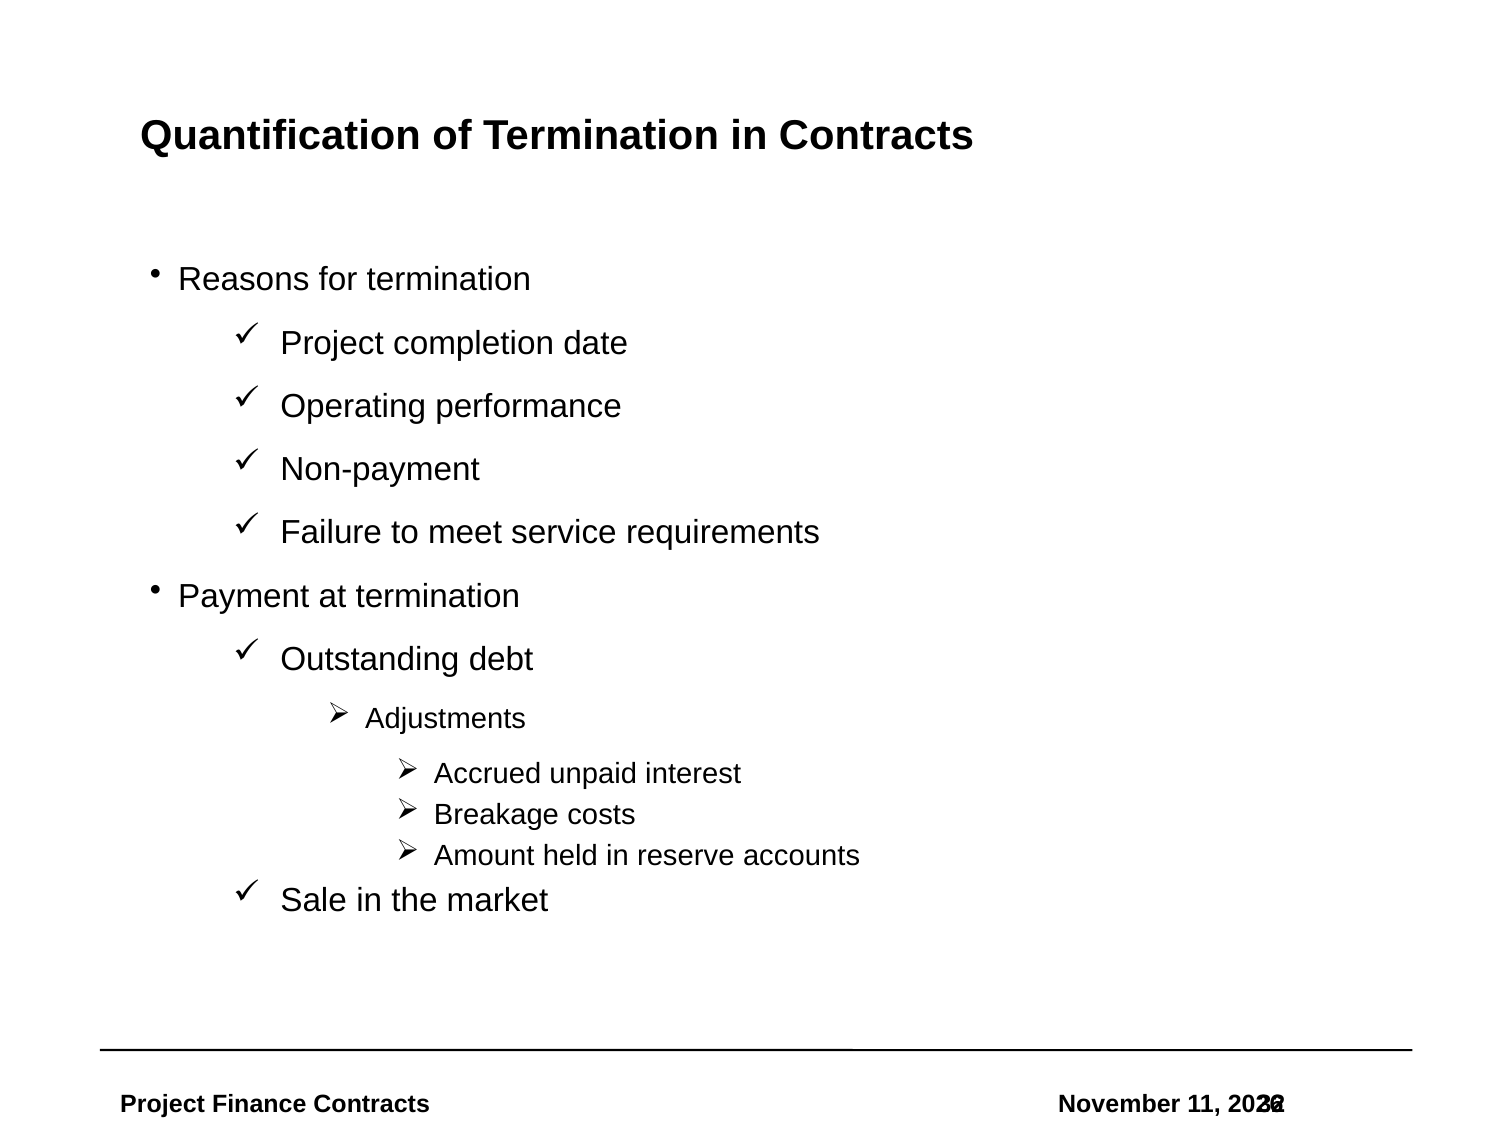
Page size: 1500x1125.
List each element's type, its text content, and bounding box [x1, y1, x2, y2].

list Reasons for termination Project completion date Operating performance Non-payment Failure to meet service requirements Payment at termination Outstanding debt Adjustments Accrued unpaid interest Breakage costs Amount held in reserve accounts Sale in the market [124, 249, 1376, 1001]
title Quantification of Termination in Contracts [124, 99, 1288, 226]
